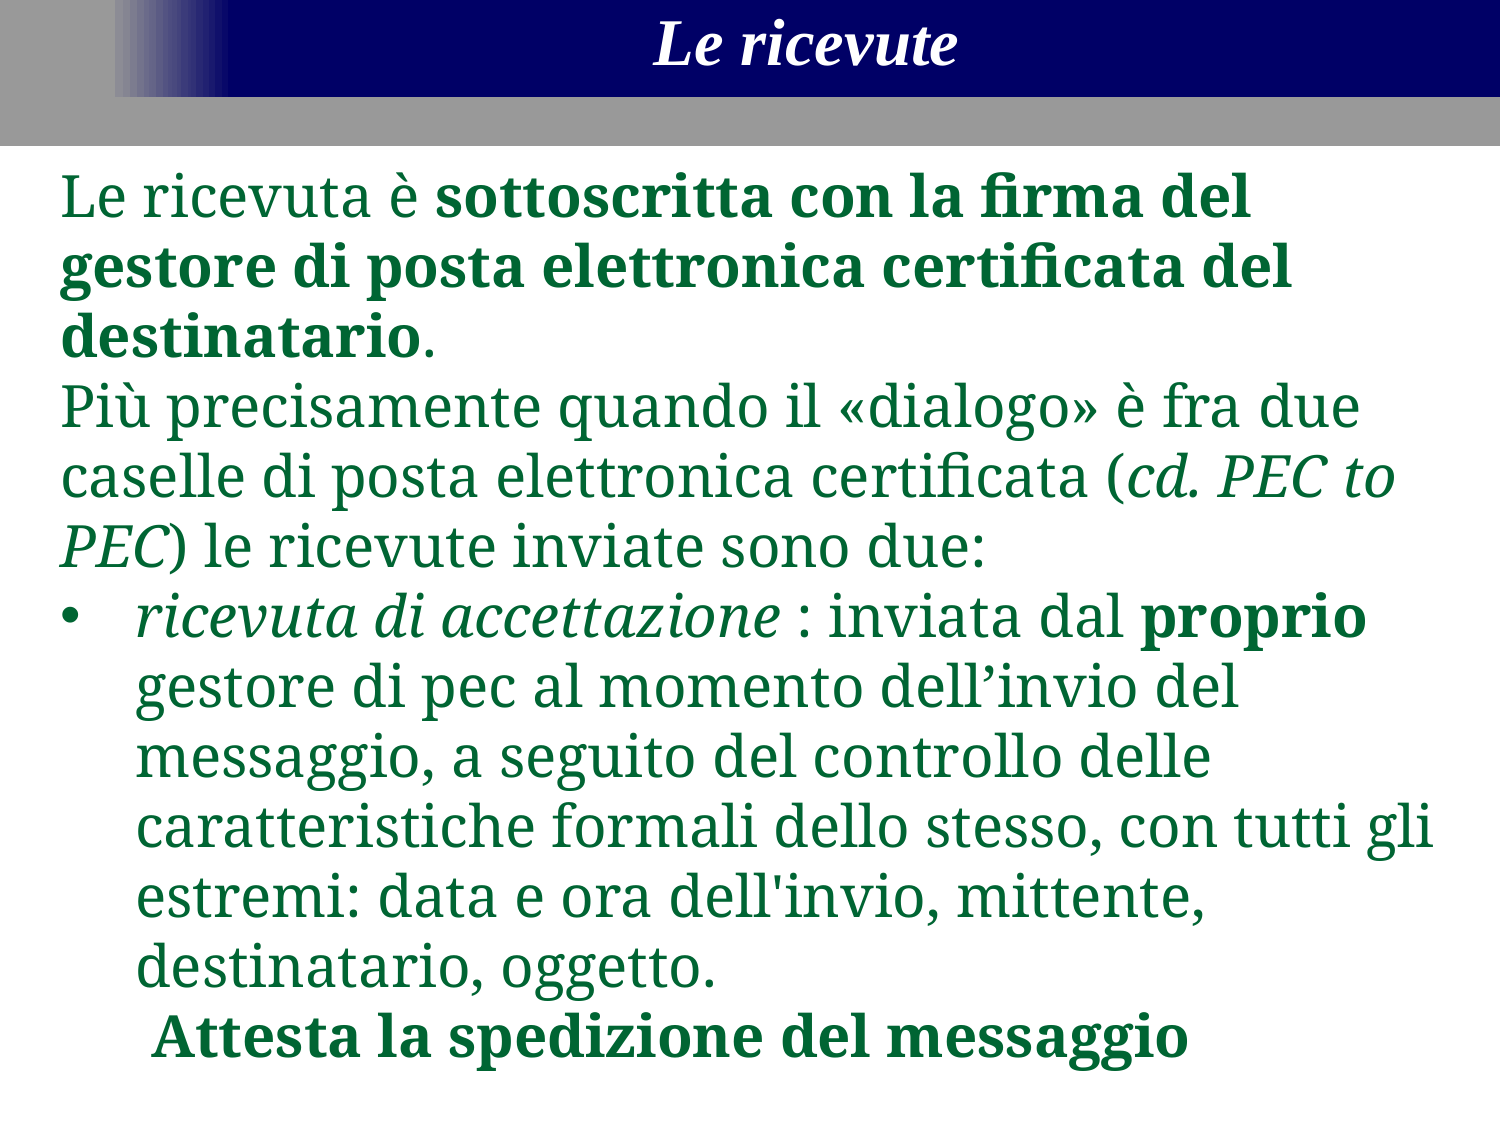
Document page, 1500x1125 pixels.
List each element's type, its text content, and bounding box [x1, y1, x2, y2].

picture [0, 0, 1500, 1125]
text_box Le ricevuta è sottoscritta con la firma del gestore di posta elettronica certificata del destinatario. Più precisamente quando il «dialogo» è fra due caselle di posta elettronica certificata (cd. PEC to PEC) le ricevute inviate sono due: ricevuta di accettazione : inviata dal proprio gestore di pec al momento dell’invio del messaggio, a seguito del controllo delle caratteristiche formali dello stesso, con tutti gli estremi: data e ora dell'invio, mittente, destinatario, oggetto. Attesta la spedizione del messaggio [45, 152, 1452, 1077]
text_box Le ricevute [93, 0, 1500, 129]
